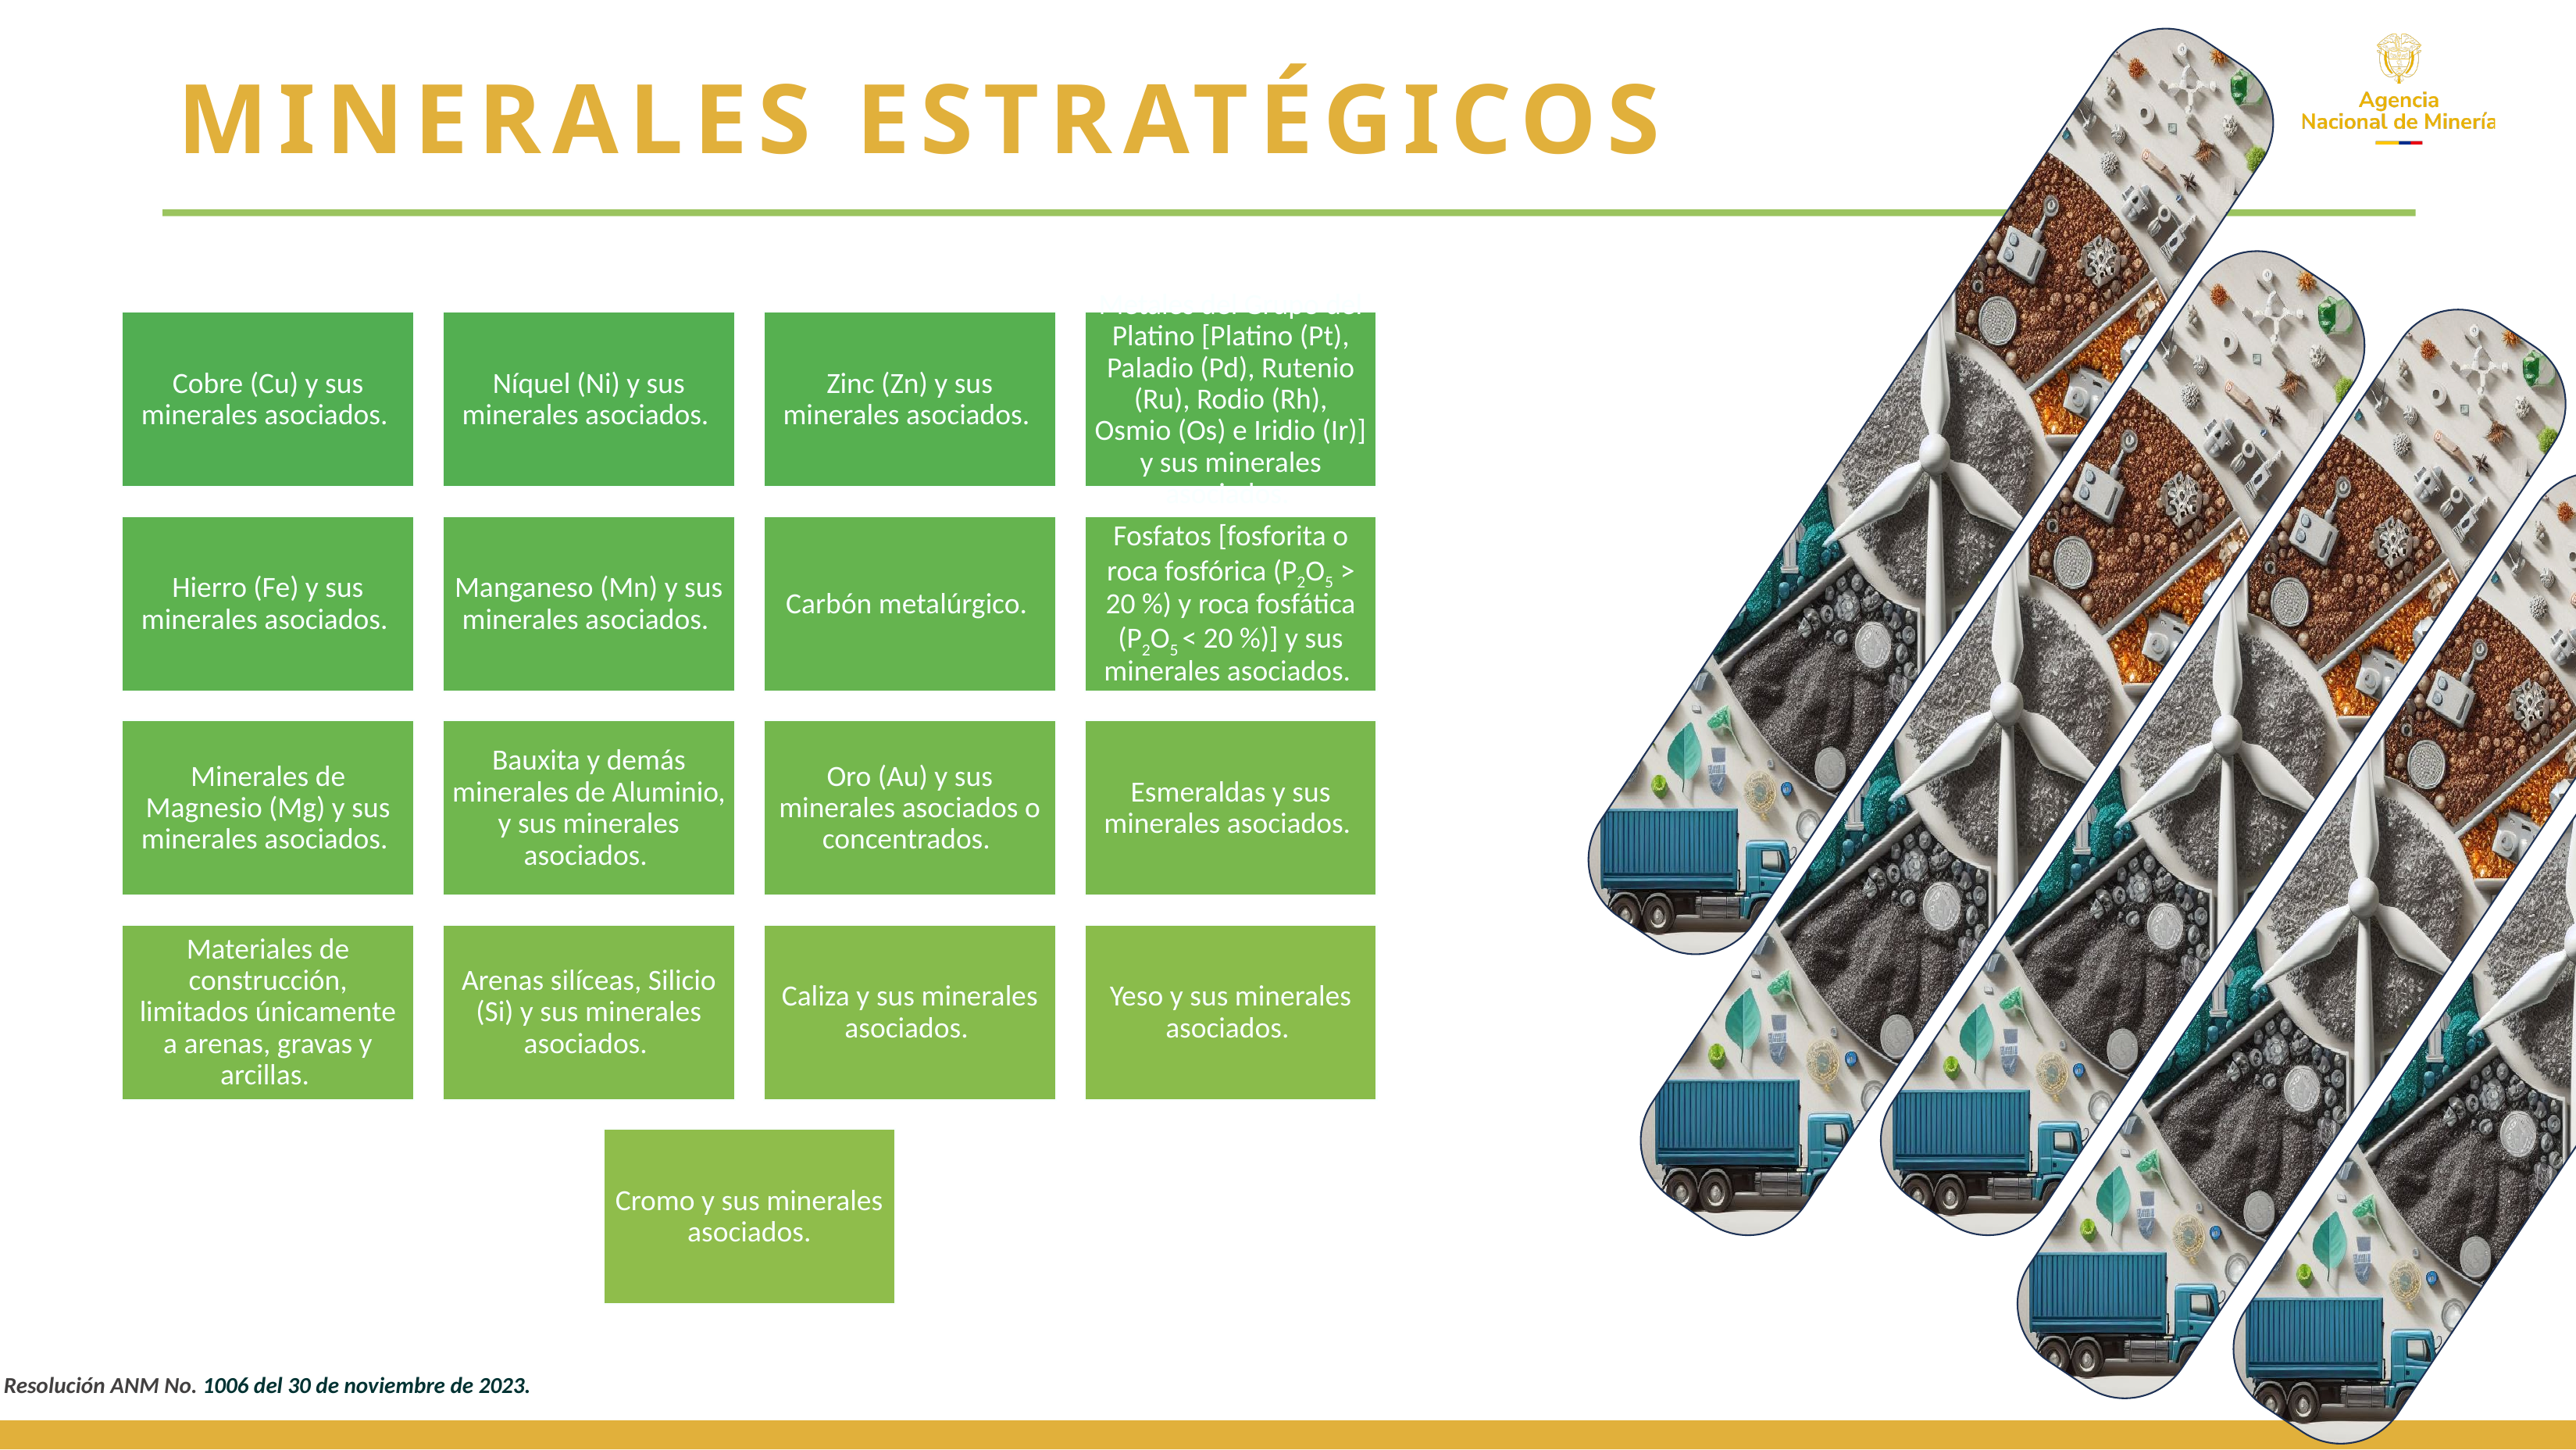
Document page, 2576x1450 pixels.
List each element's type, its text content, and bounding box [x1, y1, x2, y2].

title MINERALES ESTRATÉGICOS [166, 38, 1839, 206]
text_box Bauxita y demás minerales de Aluminio, y sus minerales asociados. [443, 720, 735, 896]
text_box Esmeraldas y sus minerales asociados. [1084, 720, 1377, 896]
text_box Zinc (Zn) y sus minerales asociados. [764, 312, 1056, 488]
text_box Minerales de Magnesio (Mg) y sus minerales asociados. [122, 720, 414, 896]
text_box Níquel (Ni) y sus minerales asociados. [443, 312, 735, 488]
text_box Oro (Au) y sus minerales asociados o concentrados. [764, 720, 1056, 896]
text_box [1839, 0, 2576, 1450]
text_box Metales del Grupo del Platino [Platino (Pt), Paladio (Pd), Rutenio (Ru), Rodio (Rh), Osmio (Os) e Iridio (Ir)] y sus minerales asociados. [1084, 312, 1377, 488]
text_box Fosfatos [fosforita o roca fosfórica (P2O5 > 20 %) y roca fosfática (P2O5 < 20 %)] y sus minerales asociados. [1084, 516, 1377, 691]
text_box Cobre (Cu) y sus minerales asociados. [122, 312, 414, 488]
text_box Caliza y sus minerales asociados. [764, 924, 1056, 1100]
text_box Arenas silíceas, Silicio (Si) y sus minerales asociados. [443, 924, 735, 1100]
picture [1589, 467, 1839, 953]
text_box [162, 209, 1839, 216]
text_box Manganeso (Mn) y sus minerales asociados. [443, 516, 735, 691]
text_box Hierro (Fe) y sus minerales asociados. [122, 516, 414, 691]
text_box Materiales de construcción, limitados únicamente a arenas, gravas y arcillas. [122, 924, 414, 1100]
text_box Carbón metalúrgico. [764, 516, 1056, 691]
text_box Cromo y sus minerales asociados. [603, 1129, 896, 1305]
text_box Yeso y sus minerales asociados. [1084, 924, 1377, 1100]
text_box Resolución ANM No. 1006 del 30 de noviembre de 2023. [0, 1368, 600, 1411]
picture [1642, 827, 1839, 1234]
